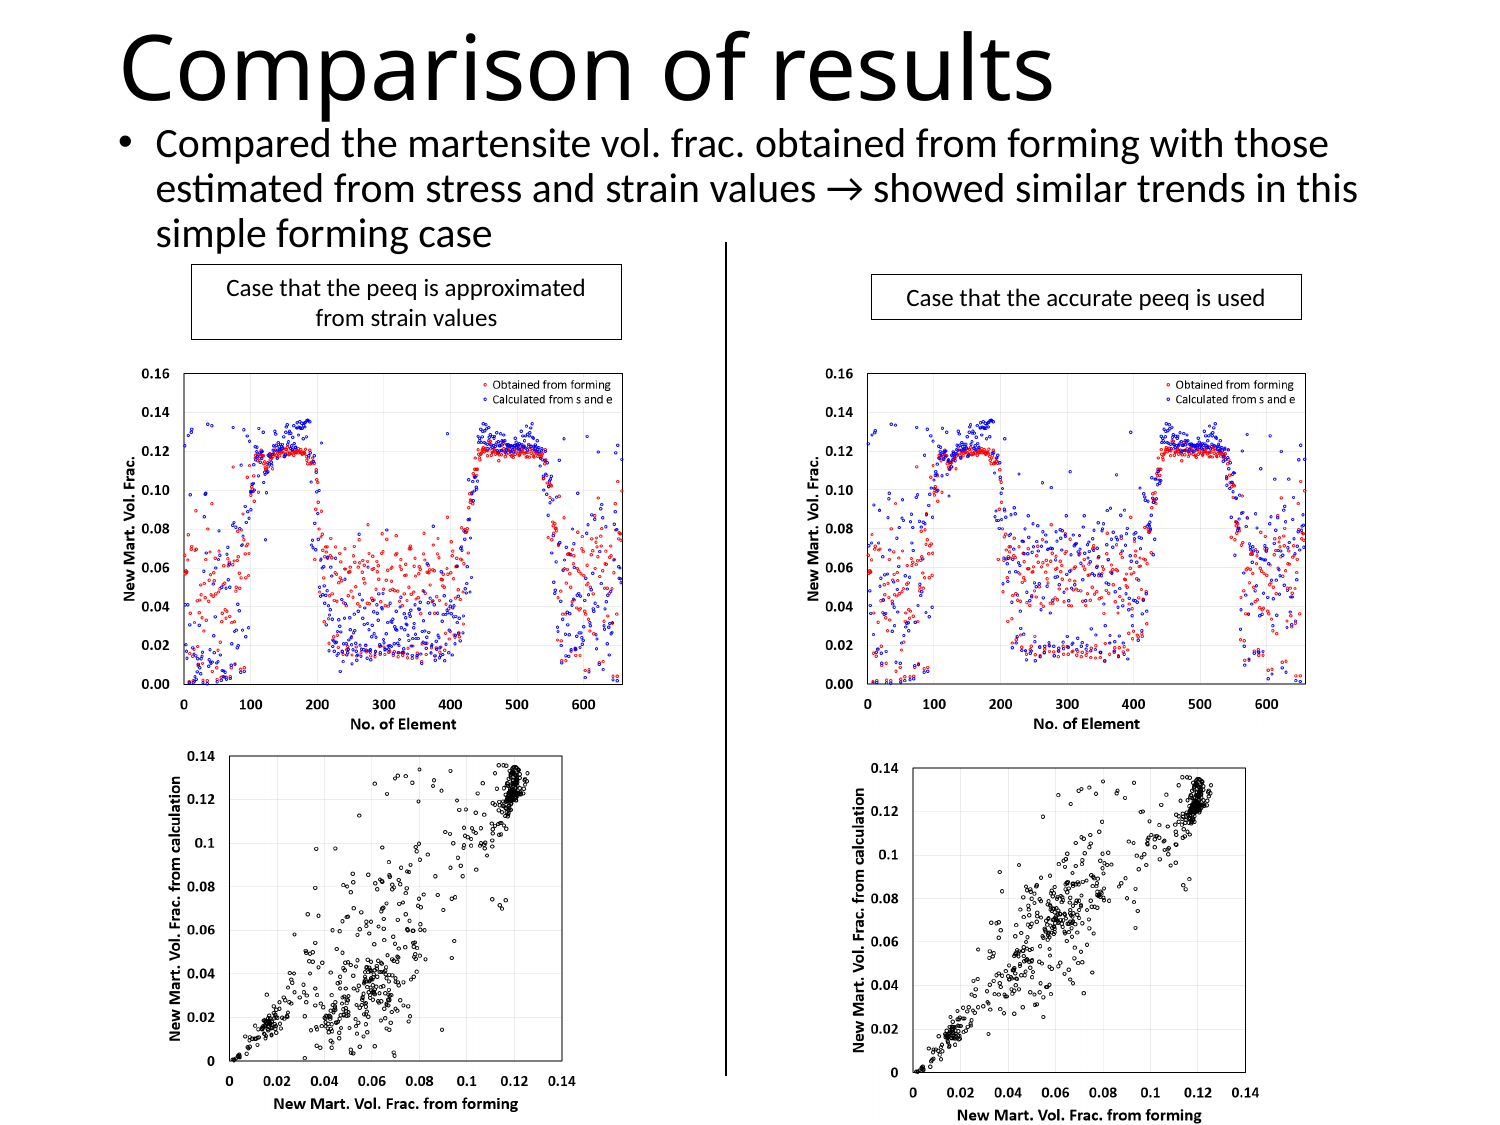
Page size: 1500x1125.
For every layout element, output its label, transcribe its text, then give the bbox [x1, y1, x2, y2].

picture [116, 365, 628, 733]
title Comparison of results [103, 14, 1397, 128]
picture [803, 365, 1310, 736]
picture [849, 758, 1265, 1125]
list Compared the martensite vol. frac. obtained from forming with those estimated from stress and strain values → showed similar trends in this simple forming case [103, 128, 1397, 303]
text_box Case that the peeq is approximated from strain values [191, 264, 622, 340]
text_box Case that the accurate peeq is used [871, 274, 1302, 320]
picture [164, 746, 580, 1114]
